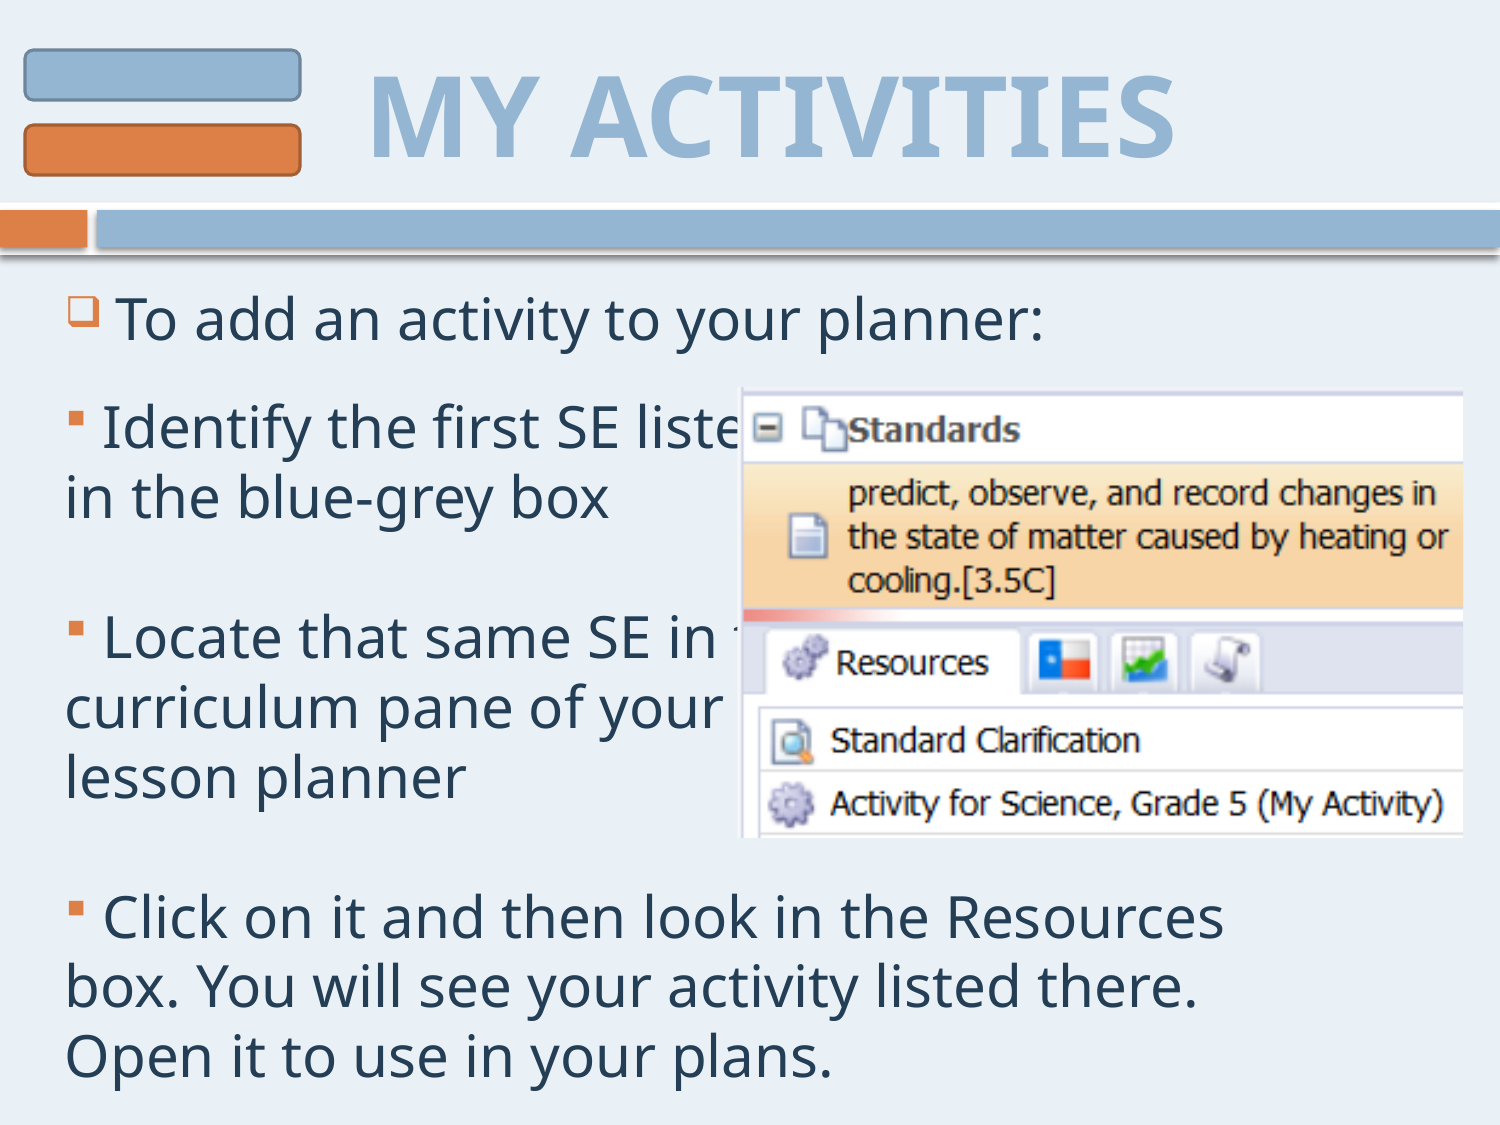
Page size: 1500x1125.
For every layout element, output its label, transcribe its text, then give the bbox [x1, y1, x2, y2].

text_box MY ACTIVITIES [350, 12, 1500, 213]
text_box To add an activity to your planner: Identify the first SE listed in the blue-grey box Locate that same SE in the curriculum pane of your lesson planner Click on it and then look in the Resources box. You will see your activity listed there. Open it to use in your plans. [49, 274, 1250, 1097]
picture [737, 387, 1464, 838]
text_box [23, 48, 302, 102]
text_box [23, 123, 302, 177]
